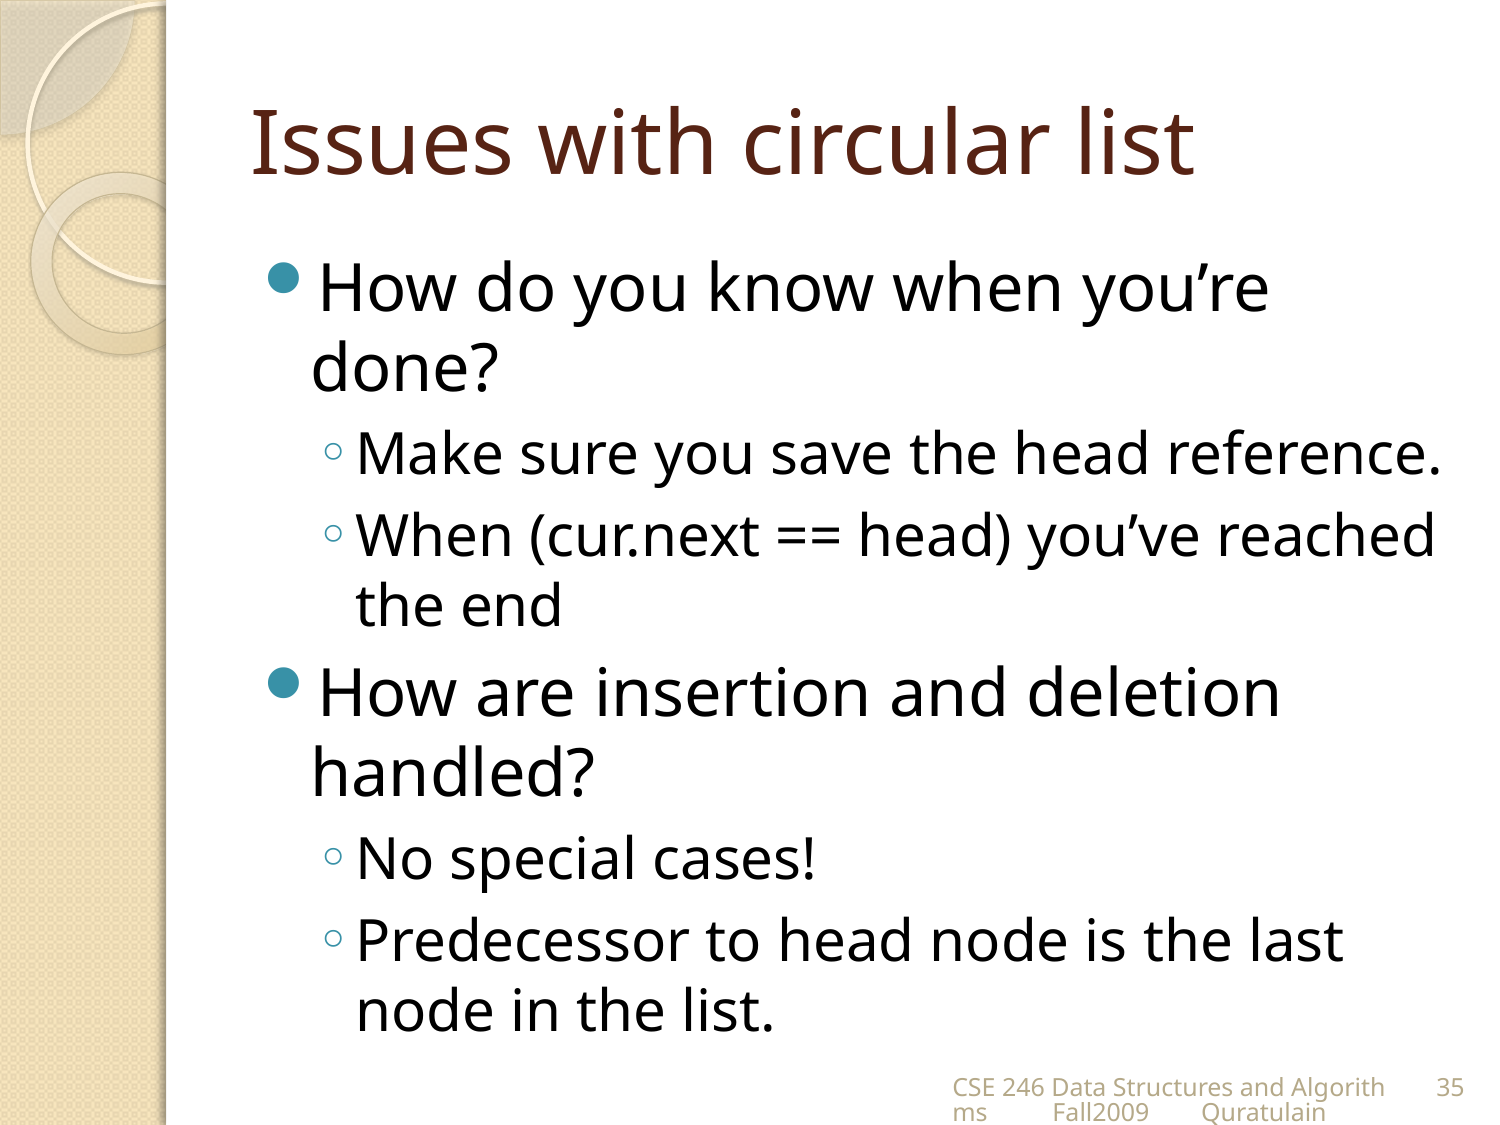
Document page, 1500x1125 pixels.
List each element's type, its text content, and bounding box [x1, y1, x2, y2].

slide_number 35 [1413, 1034, 1488, 1113]
list How do you know when you’re done? Make sure you save the head reference. When (cur.next == head) you’ve reached the end How are insertion and deletion handled? No special cases! Predecessor to head node is the last node in the list. [235, 237, 1466, 1025]
title Issues with circular list [235, 45, 1466, 233]
footer CSE 246 Data Structures and Algorithms Fall2009 Quratulain [937, 1034, 1413, 1113]
